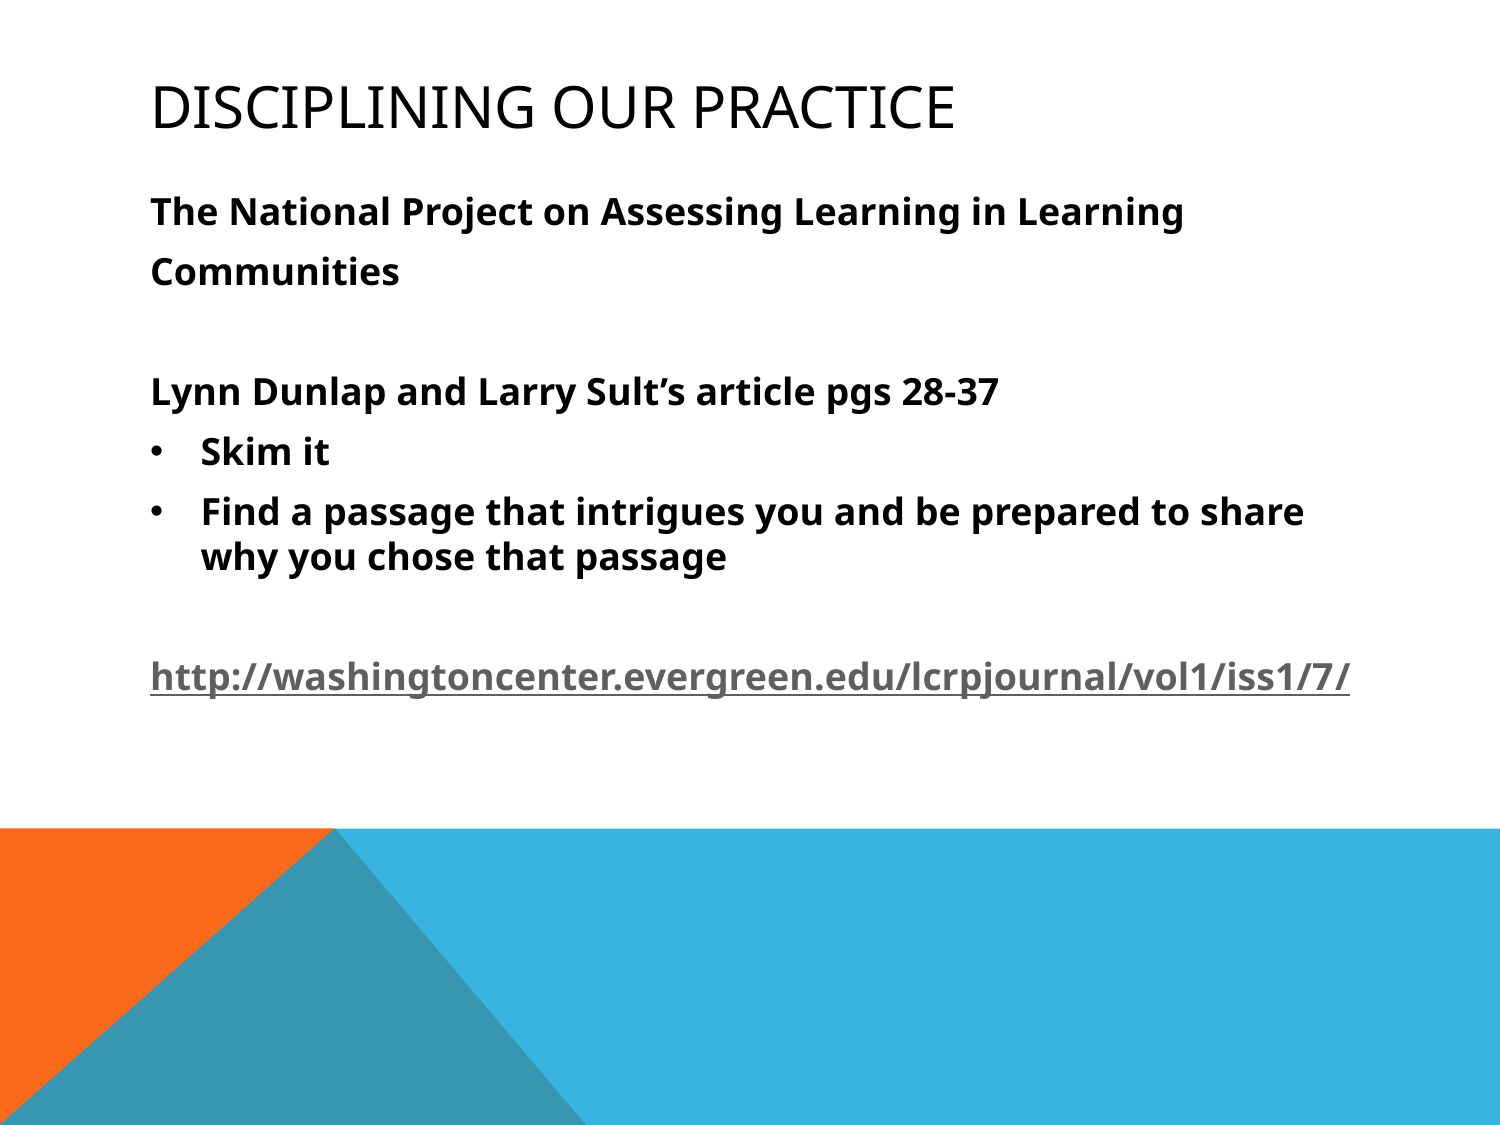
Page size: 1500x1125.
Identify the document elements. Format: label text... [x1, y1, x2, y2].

list The National Project on Assessing Learning in Learning Communities Lynn Dunlap and Larry Sult’s article pgs 28-37 Skim it Find a passage that intrigues you and be prepared to share why you chose that passage http://washingtoncenter.evergreen.edu/lcrpjournal/vol1/iss1/7/ [135, 180, 1369, 768]
title Disciplining our practice [135, 60, 1369, 150]
